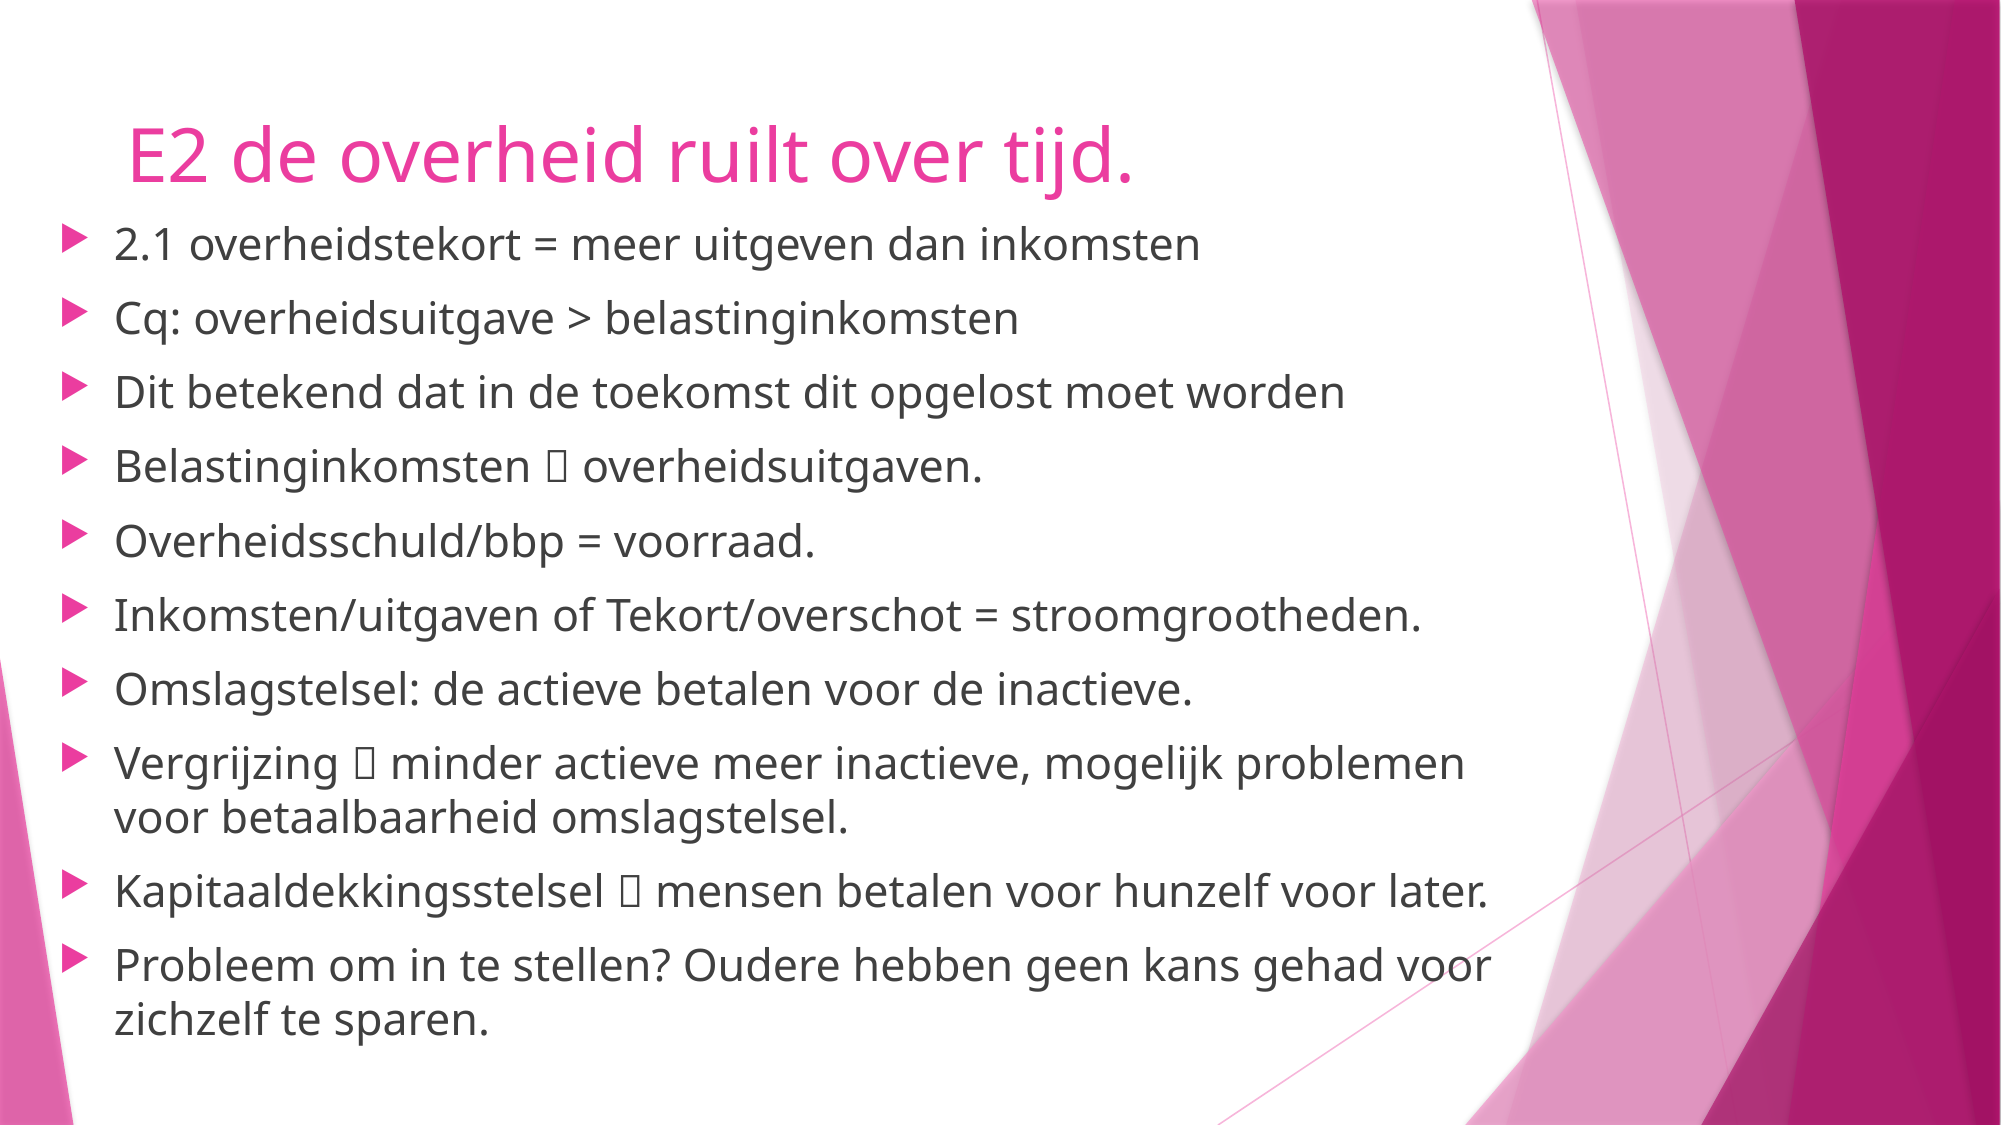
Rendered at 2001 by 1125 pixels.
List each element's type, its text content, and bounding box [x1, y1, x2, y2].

list 2.1 overheidstekort = meer uitgeven dan inkomsten Cq: overheidsuitgave > belastinginkomsten Dit betekend dat in de toekomst dit opgelost moet worden Belastinginkomsten  overheidsuitgaven. Overheidsschuld/bbp = voorraad. Inkomsten/uitgaven of Tekort/overschot = stroomgrootheden. Omslagstelsel: de actieve betalen voor de inactieve. Vergrijzing  minder actieve meer inactieve, mogelijk problemen voor betaalbaarheid omslagstelsel. Kapitaaldekkingsstelsel  mensen betalen voor hunzelf voor later. Probleem om in te stellen? Oudere hebben geen kans gehad voor zichzelf te sparen. [43, 208, 1522, 1103]
title E2 de overheid ruilt over tijd. [111, 99, 1522, 208]
